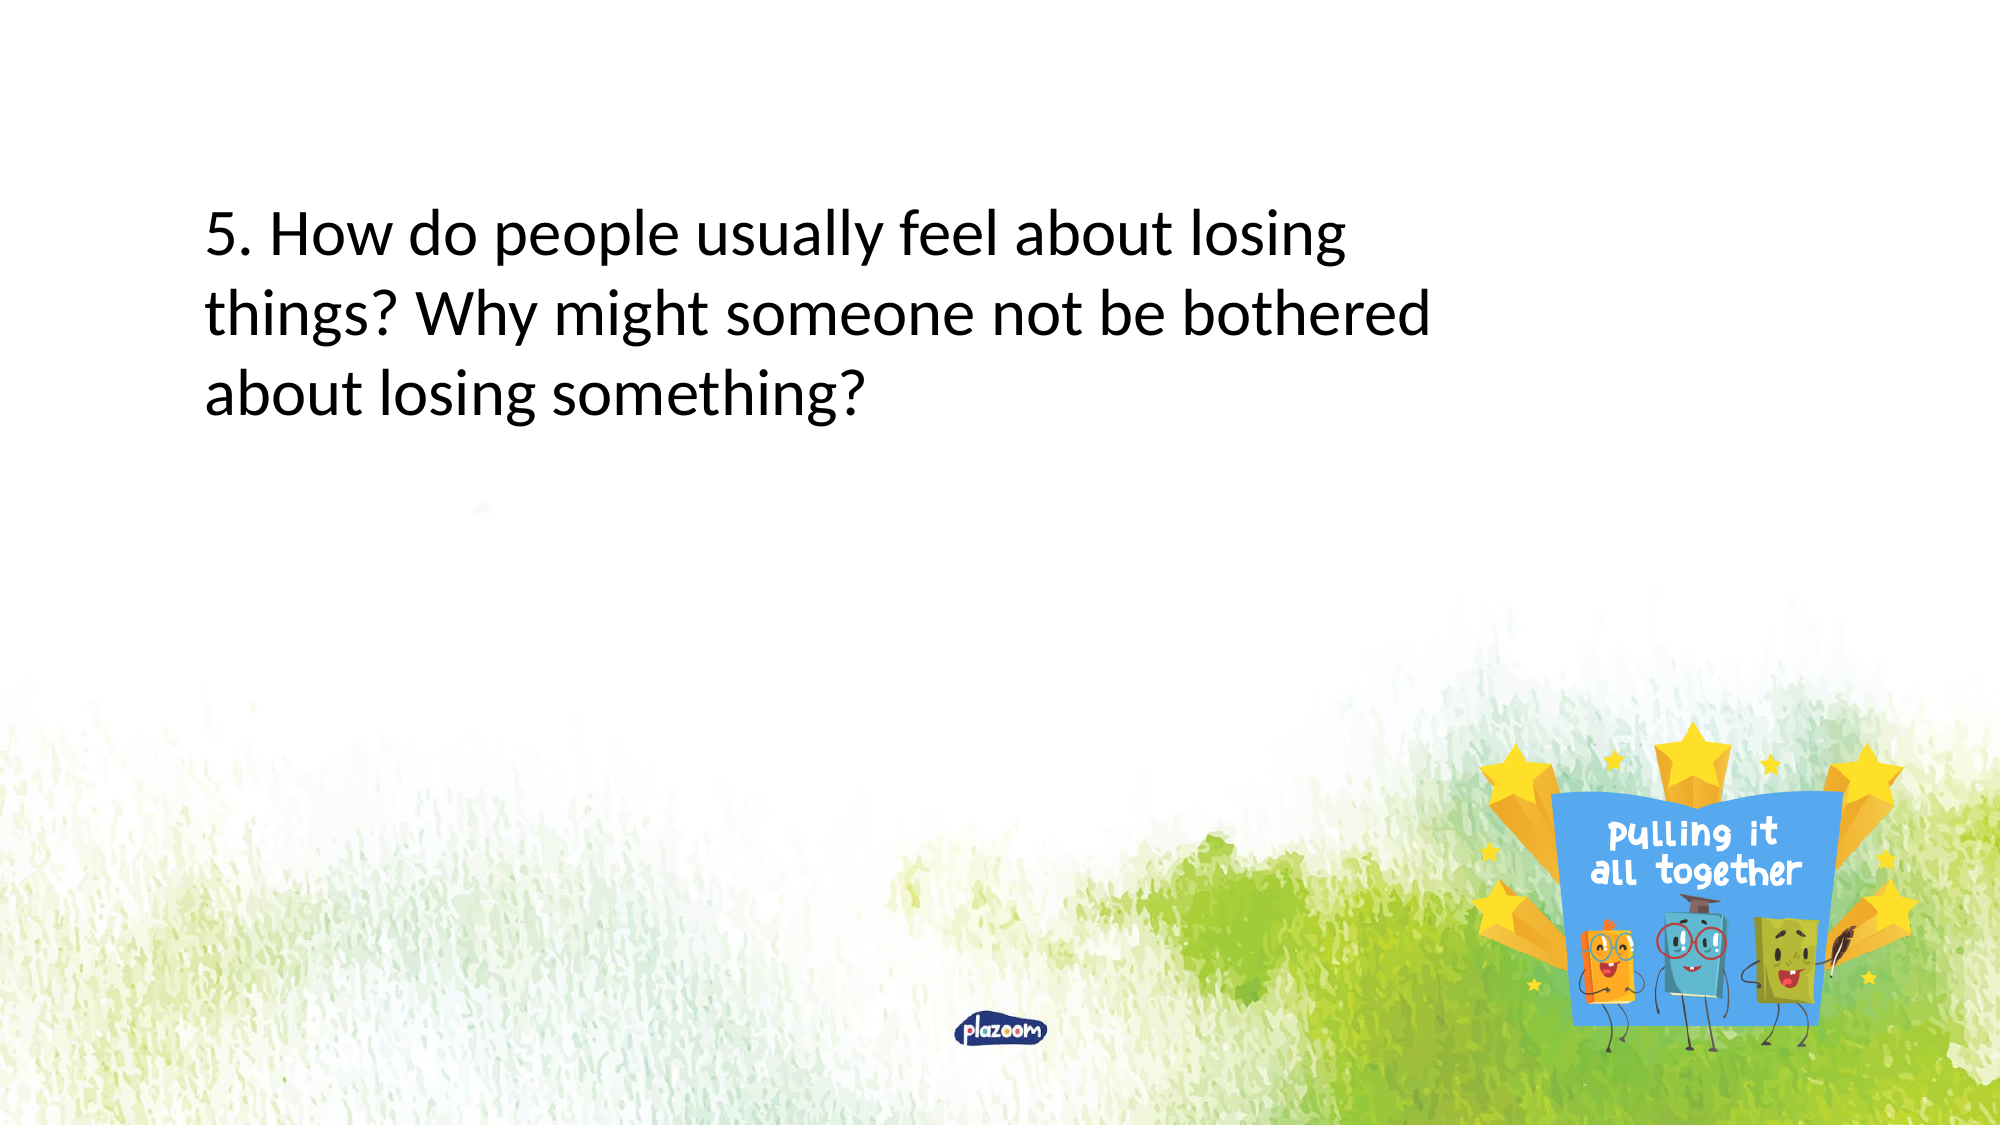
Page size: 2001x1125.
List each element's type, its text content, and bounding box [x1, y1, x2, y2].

text_box 5. How do people usually feel about losing things? Why might someone not be bothered about losing something? [189, 181, 1559, 437]
picture [0, 0, 2000, 1125]
